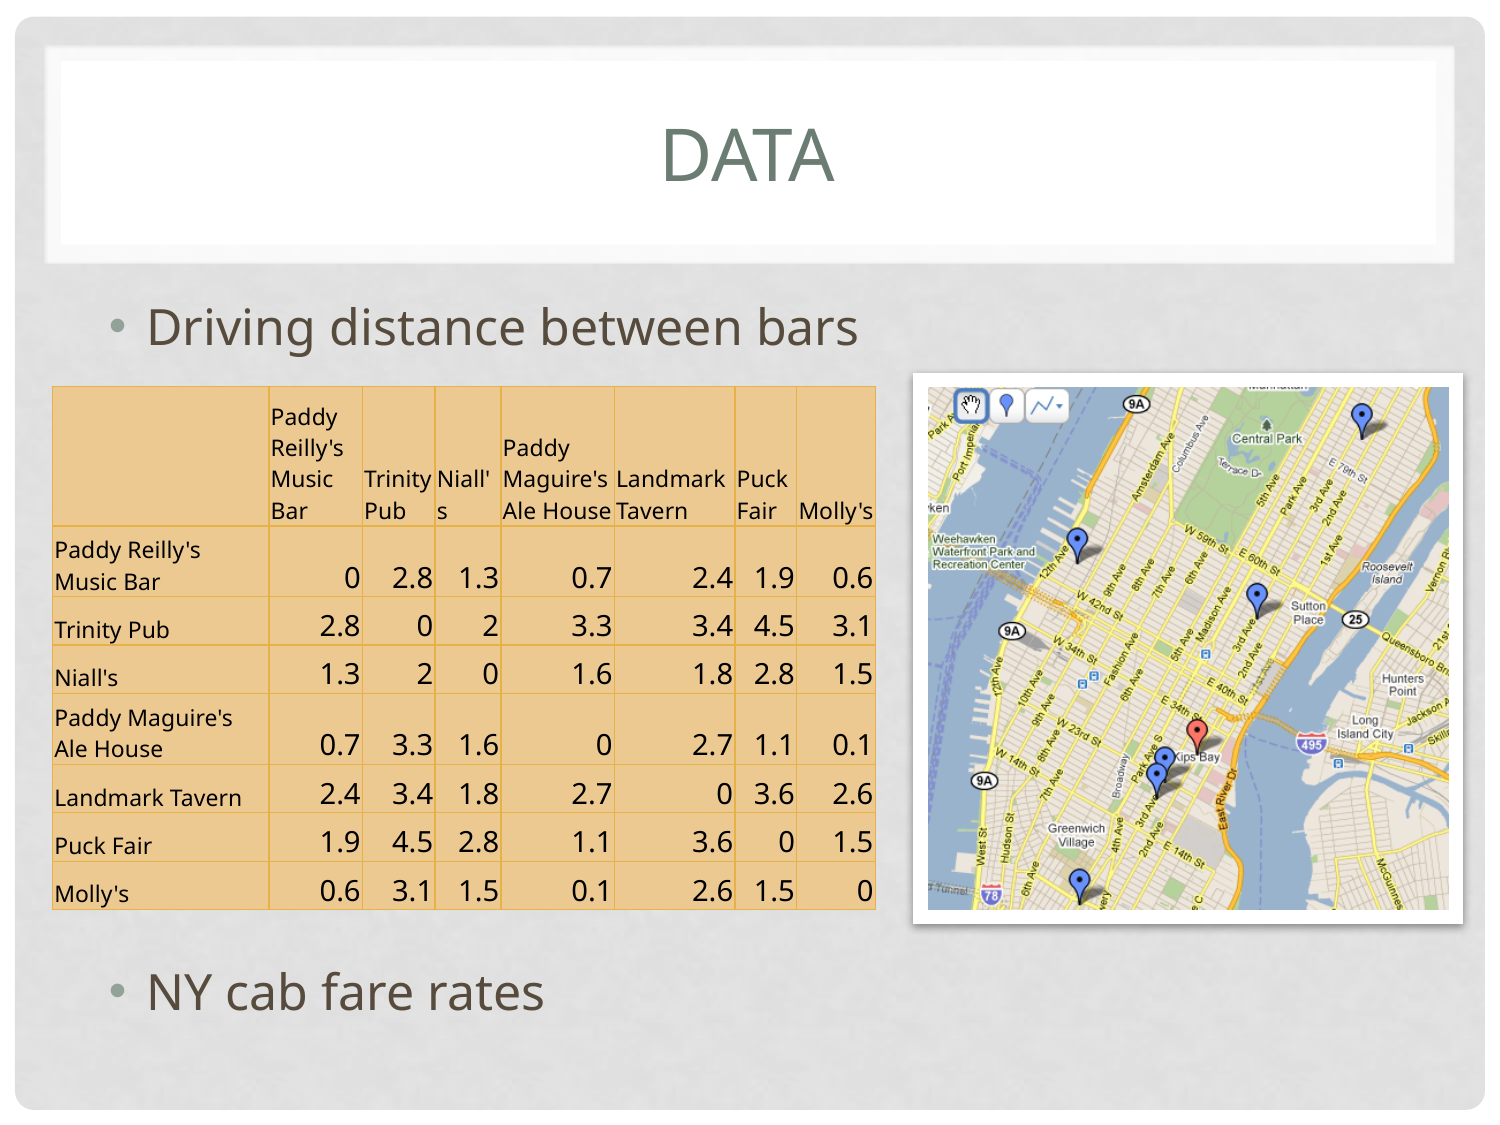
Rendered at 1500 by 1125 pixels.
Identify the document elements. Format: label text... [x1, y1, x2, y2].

table_cell 3.3 [363, 694, 434, 764]
table_cell 1.6 [436, 694, 500, 764]
table_cell 1.6 [502, 646, 614, 693]
table_cell 2.8 [363, 527, 434, 596]
table_cell 1.1 [502, 813, 614, 861]
table_cell 2.4 [615, 527, 734, 596]
table_cell 1.9 [736, 527, 796, 596]
table_cell 2.6 [615, 862, 734, 909]
table_header Trinity Pub [363, 387, 434, 525]
table_cell 0 [270, 527, 362, 596]
table_header [53, 387, 268, 525]
table_cell 0 [615, 765, 734, 812]
table_cell 2.4 [270, 765, 362, 812]
table_cell 2.6 [797, 765, 875, 812]
table_cell 1.3 [270, 646, 362, 693]
table_cell 3.4 [363, 765, 434, 812]
table_cell Paddy Maguire's Ale House [53, 694, 268, 764]
table_cell 4.5 [363, 813, 434, 861]
table_cell 4.5 [736, 597, 796, 644]
table_cell 3.3 [502, 597, 614, 644]
table_cell 0.1 [797, 694, 875, 764]
table_cell 3.4 [615, 597, 734, 644]
table_cell 2.7 [615, 694, 734, 764]
list Driving distance between bars NY cab fare rates [75, 287, 1425, 1095]
table_cell 0.6 [797, 527, 875, 596]
table_header Paddy Reilly's Music Bar [270, 387, 362, 525]
table_cell Molly's [53, 862, 268, 909]
table_cell 0 [797, 862, 875, 909]
table_cell 3.1 [797, 597, 875, 644]
table_cell 0 [363, 597, 434, 644]
table_cell 0 [436, 646, 500, 693]
table_cell 2 [363, 646, 434, 693]
table_cell 0 [502, 694, 614, 764]
table_header Landmark Tavern [615, 387, 734, 525]
table_cell 0.7 [502, 527, 614, 596]
table_cell 1.5 [797, 813, 875, 861]
table_cell 1.8 [436, 765, 500, 812]
table_cell 3.1 [363, 862, 434, 909]
table_cell 1.3 [436, 527, 500, 596]
table_cell 0.1 [502, 862, 614, 909]
table_cell Paddy Reilly's Music Bar [53, 527, 268, 596]
table_cell 2.8 [270, 597, 362, 644]
title Data [69, 66, 1425, 238]
table_cell Puck Fair [53, 813, 268, 861]
table_cell 2.7 [502, 765, 614, 812]
table_header Paddy Maguire's Ale House [502, 387, 614, 525]
table_cell 3.6 [615, 813, 734, 861]
table_cell 0.7 [270, 694, 362, 764]
table_cell 1.1 [736, 694, 796, 764]
table_header Puck Fair [736, 387, 796, 525]
table_header Molly's [797, 387, 875, 525]
table_header Niall's [436, 387, 500, 525]
table_cell 1.5 [736, 862, 796, 909]
table_cell Landmark Tavern [53, 765, 268, 812]
table_cell 2 [436, 597, 500, 644]
table_cell 3.6 [736, 765, 796, 812]
table_cell 2.8 [736, 646, 796, 693]
table_cell Trinity Pub [53, 597, 268, 644]
table_cell 1.8 [615, 646, 734, 693]
table_cell 1.5 [797, 646, 875, 693]
table_cell 1.9 [270, 813, 362, 861]
table_cell 0.6 [270, 862, 362, 909]
table_cell 1.5 [436, 862, 500, 909]
table_cell 2.8 [436, 813, 500, 861]
table_cell 0 [736, 813, 796, 861]
picture [927, 387, 1449, 910]
table_cell Niall's [53, 646, 268, 693]
